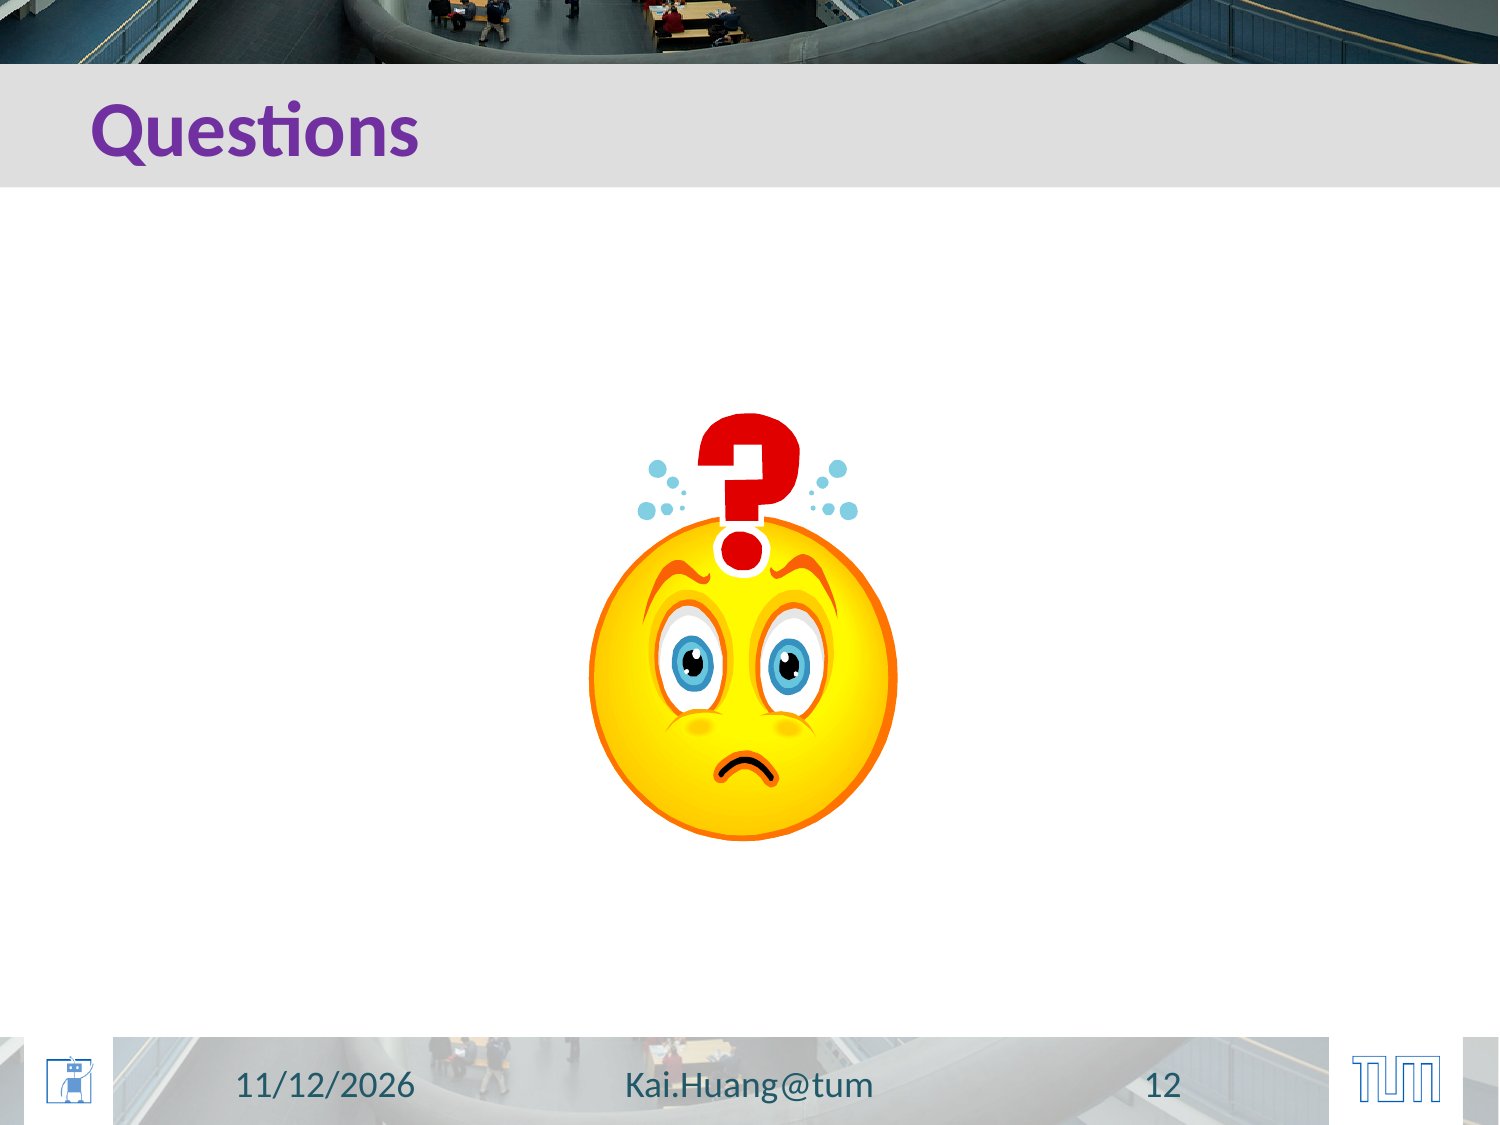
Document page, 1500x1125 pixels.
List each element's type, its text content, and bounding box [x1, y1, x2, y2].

picture [0, 0, 1500, 64]
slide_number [162, 1052, 488, 1113]
slide_number 12 [1012, 1052, 1313, 1113]
picture [587, 405, 900, 843]
picture [0, 1032, 1500, 1125]
footer Kai.Huang@tum [512, 1052, 988, 1113]
title Questions [75, 62, 1425, 188]
